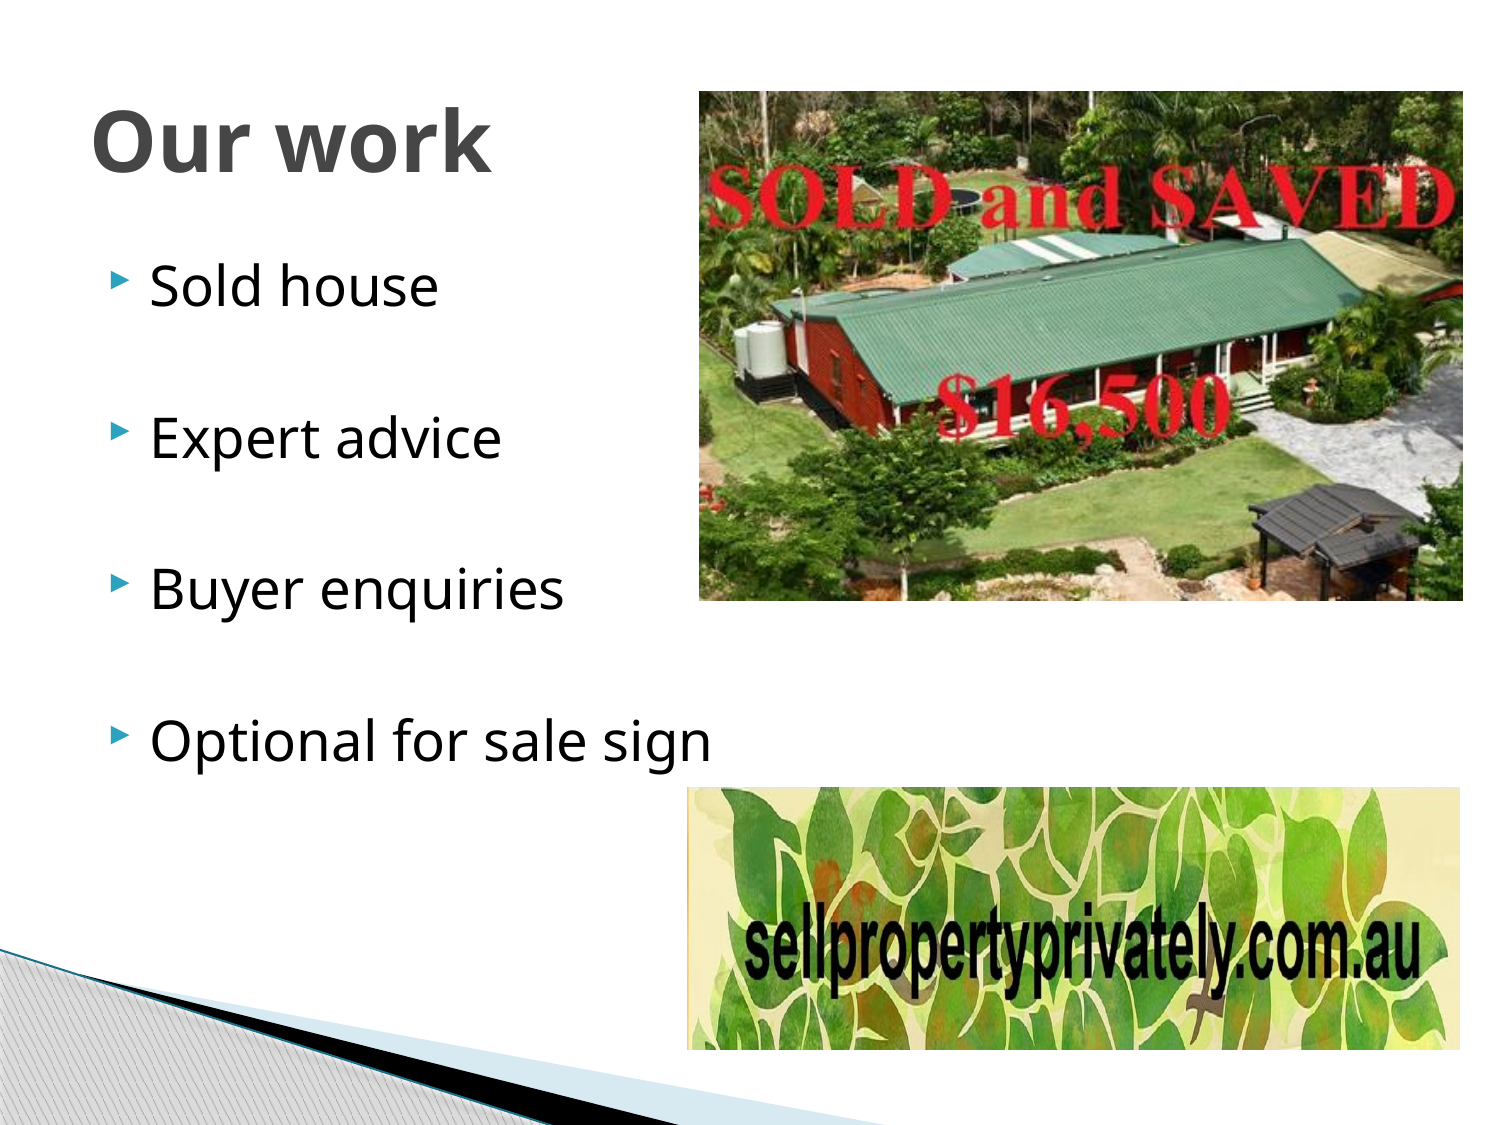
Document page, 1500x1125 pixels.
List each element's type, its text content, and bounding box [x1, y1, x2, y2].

list Sold house Expert advice Buyer enquiries Optional for sale sign [75, 243, 1425, 986]
picture [687, 787, 1460, 1051]
picture [699, 91, 1463, 601]
title Our work [75, 45, 1425, 233]
